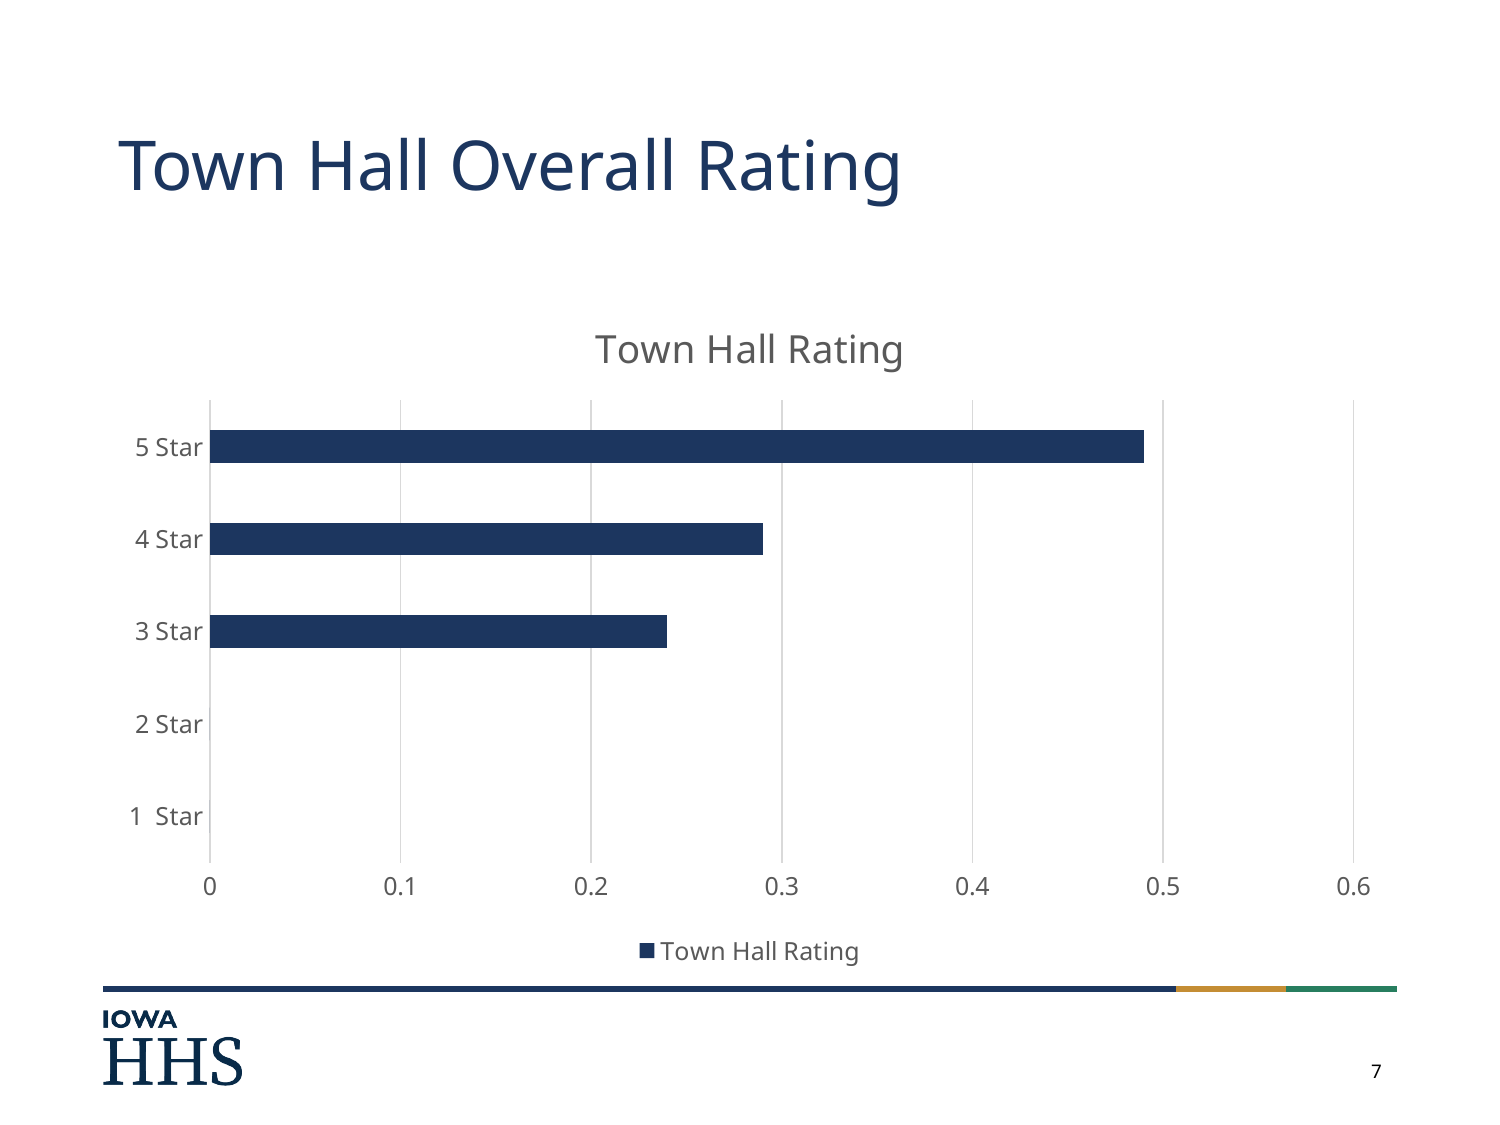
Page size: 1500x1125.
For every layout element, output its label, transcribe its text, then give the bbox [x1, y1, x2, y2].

chart [103, 288, 1397, 974]
picture [103, 1010, 242, 1086]
slide_number 7 [1059, 1042, 1397, 1103]
title Town Hall Overall Rating [103, 59, 1397, 278]
